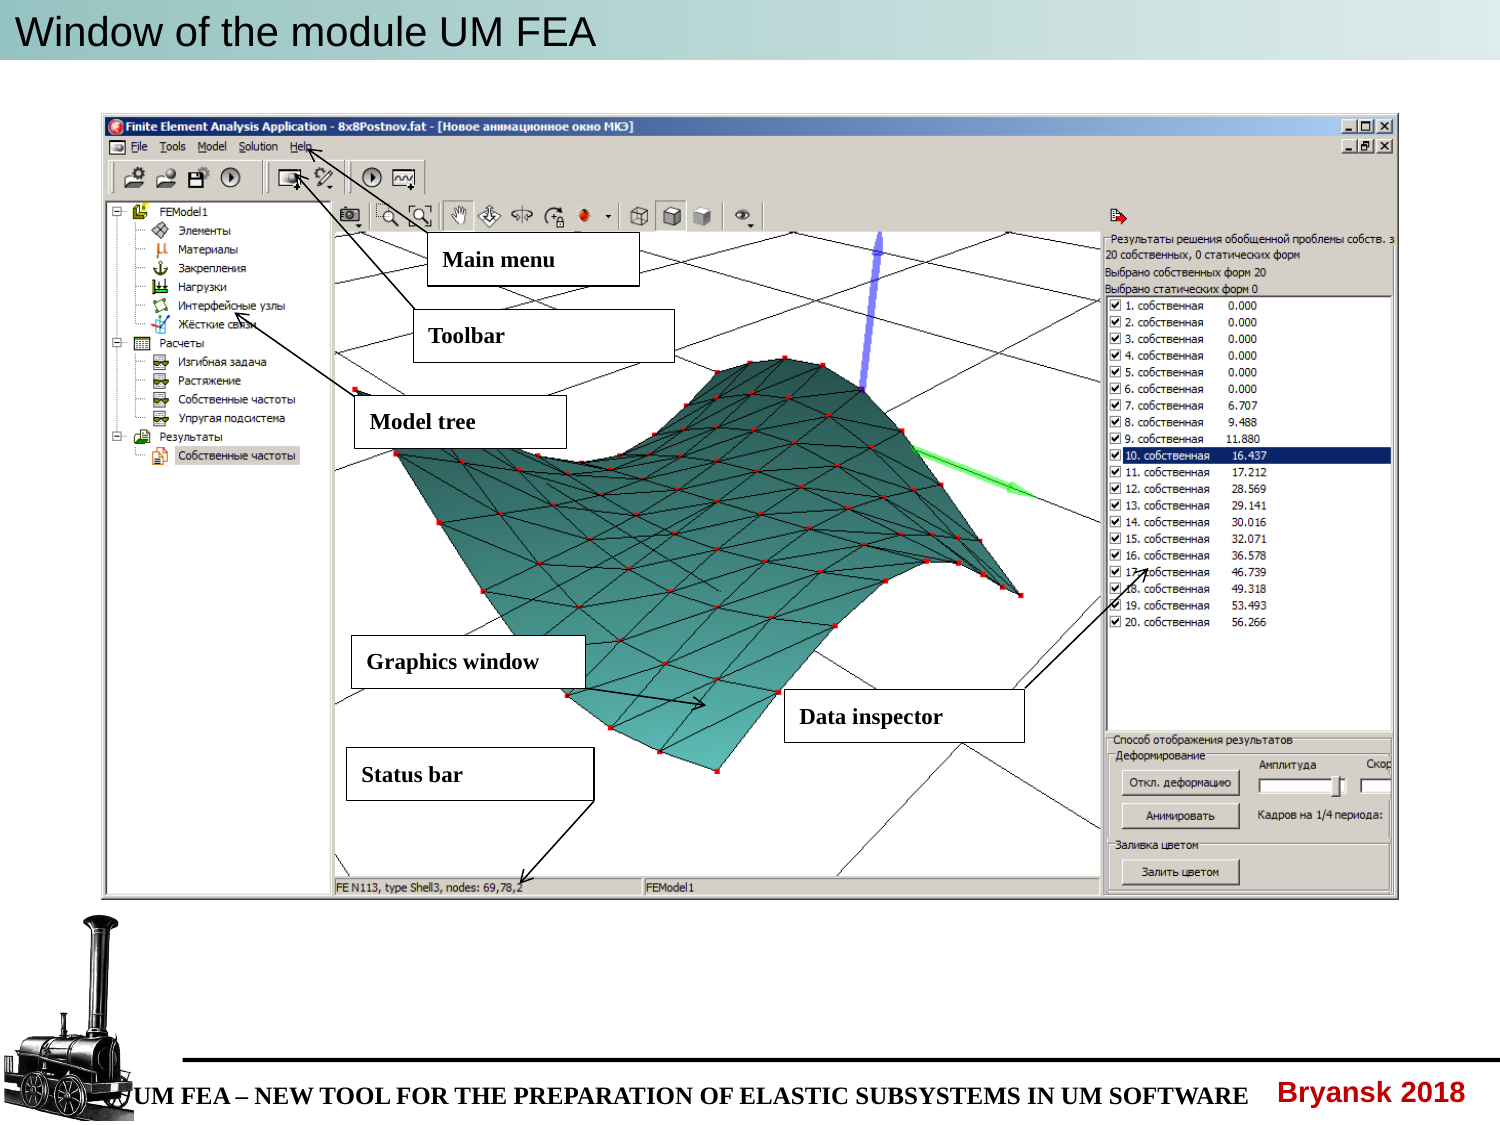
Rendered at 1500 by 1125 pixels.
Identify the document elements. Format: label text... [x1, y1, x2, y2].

picture [4, 911, 134, 1121]
picture [100, 113, 1400, 900]
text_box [234, 148, 1149, 885]
text_box Window of the module UM FEA [0, 1, 1500, 60]
